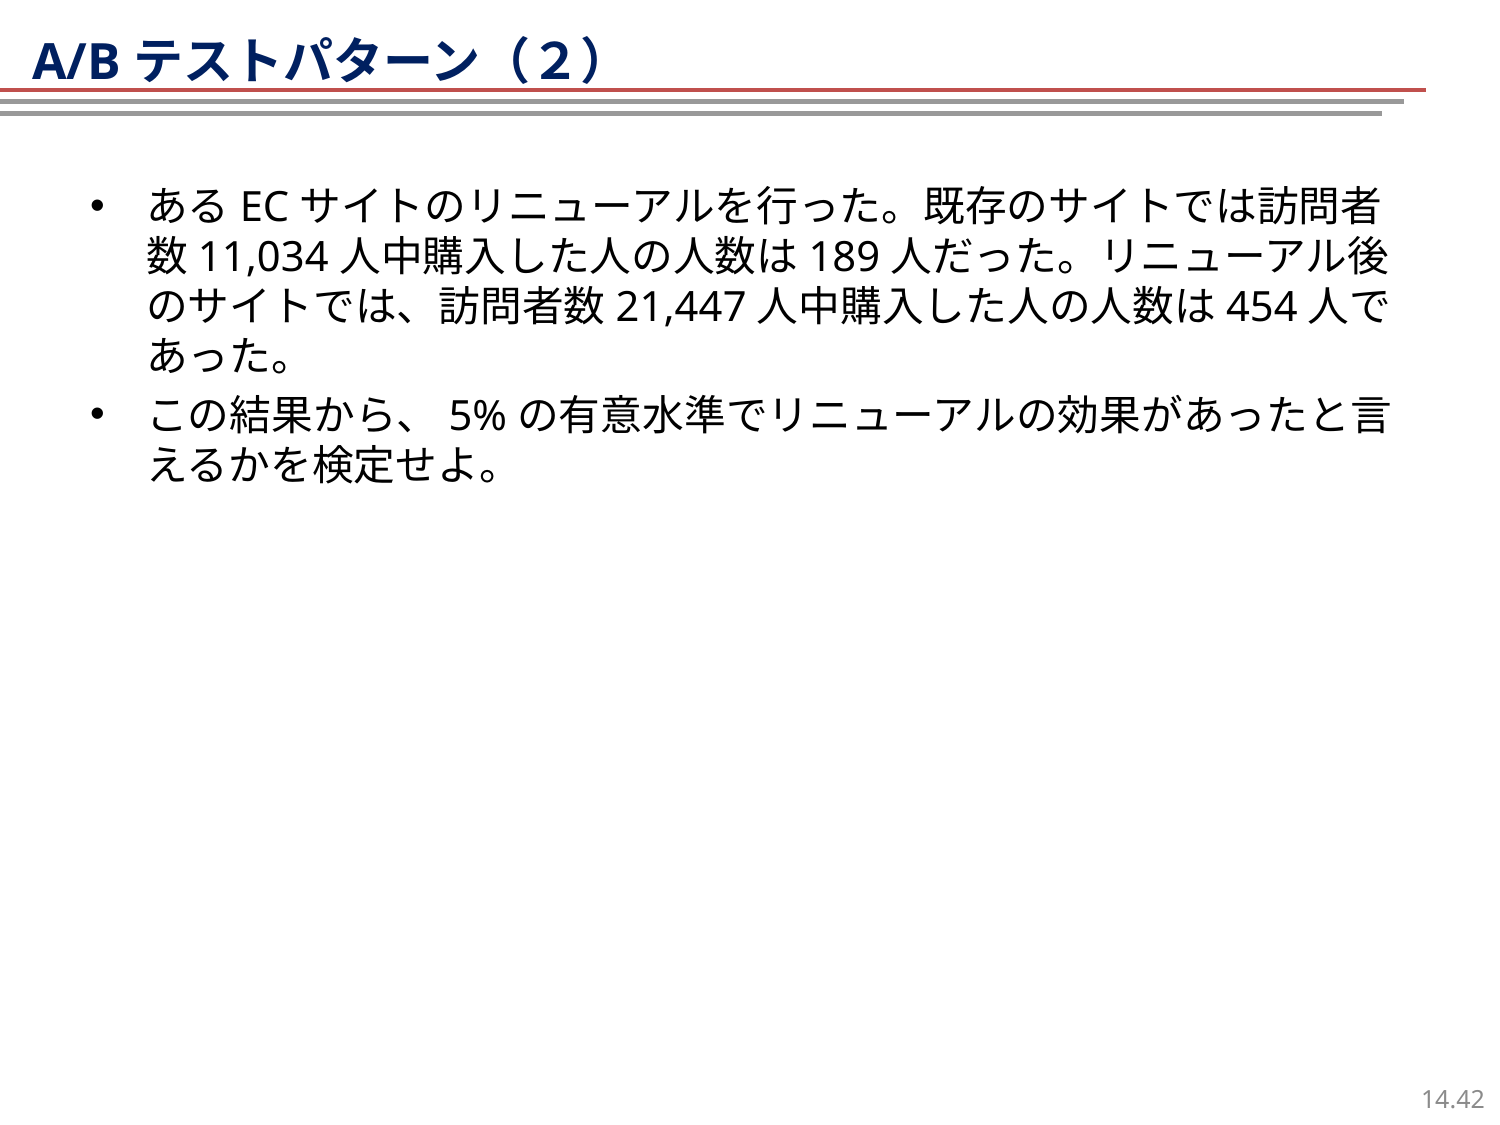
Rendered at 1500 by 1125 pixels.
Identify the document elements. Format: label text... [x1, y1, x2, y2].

list あるECサイトのリニューアルを行った。既存のサイトでは訪問者数11,034人中購入した人の人数は189人だった。リニューアル後のサイトでは、訪問者数21,447人中購入した人の人数は454人であった。 この結果から、5%の有意水準でリニューアルの効果があったと言えるかを検定せよ。 [75, 172, 1425, 916]
slide_number 41 [1381, 1065, 1500, 1125]
text_box A/Bテストパターン（２） [17, 21, 1459, 151]
